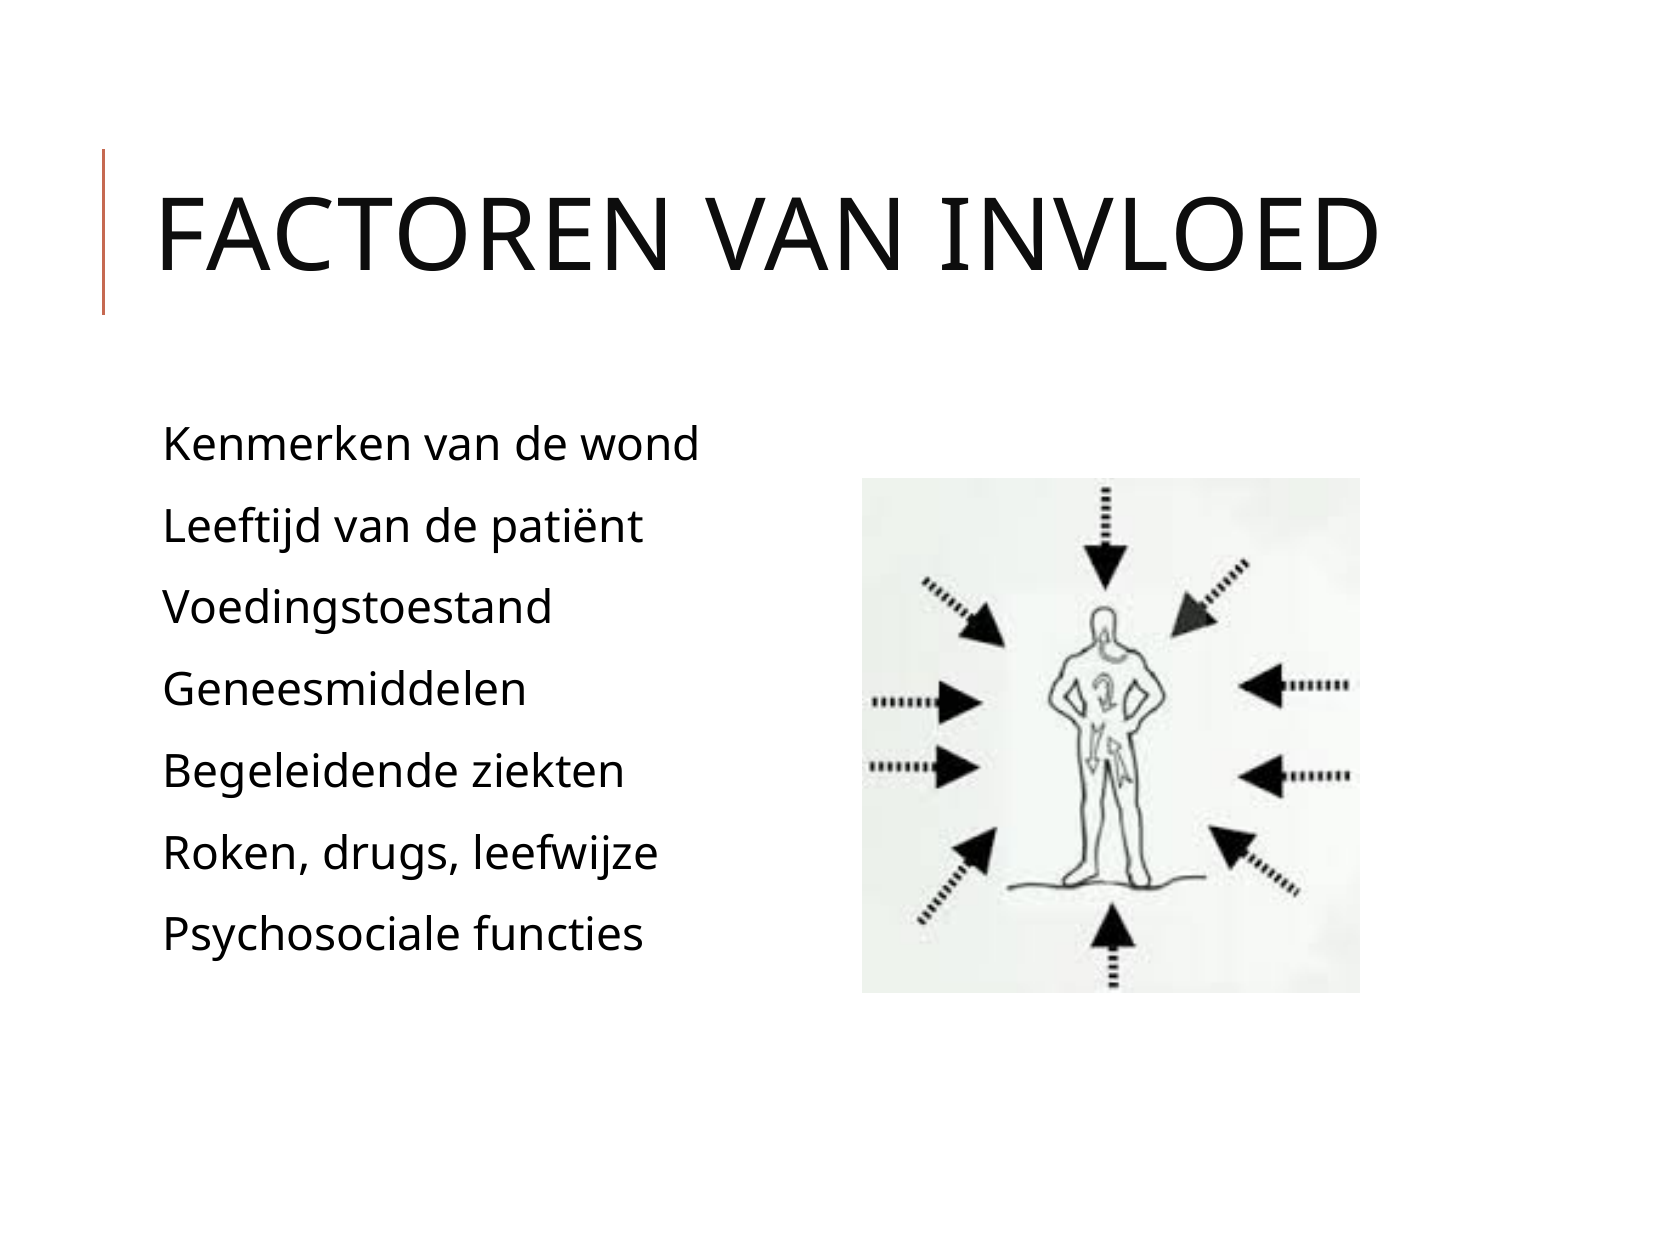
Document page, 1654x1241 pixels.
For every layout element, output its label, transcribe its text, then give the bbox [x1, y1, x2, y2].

list Kenmerken van de wond Leeftijd van de patiënt Voedingstoestand Geneesmiddelen Begeleidende ziekten Roken, drugs, leefwijze Psychosociale functies [138, 413, 1458, 1141]
picture [861, 478, 1360, 993]
title FACTOREN VAN INVLOED [138, 105, 1458, 377]
